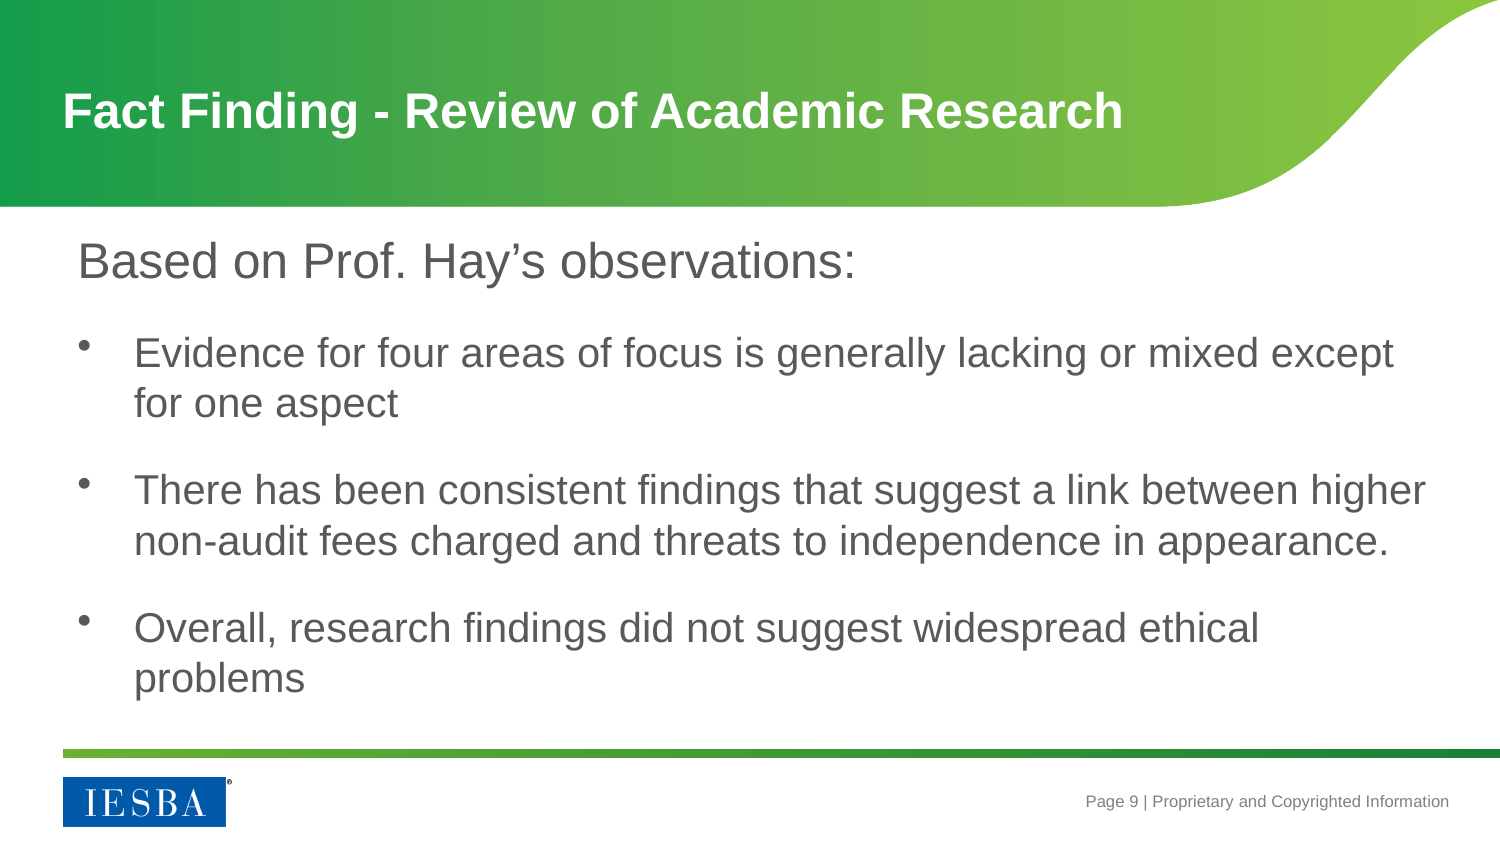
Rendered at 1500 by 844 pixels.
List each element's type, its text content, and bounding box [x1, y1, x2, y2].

title Fact Finding - Review of Academic Research [62, 75, 1300, 142]
picture [0, 0, 1500, 207]
picture [63, 777, 232, 827]
list Based on Prof. Hay’s observations: Evidence for four areas of focus is generally lacking or mixed except for one aspect There has been consistent findings that suggest a link between higher non-audit fees charged and threats to independence in appearance. Overall, research findings did not suggest widespread ethical problems [62, 220, 1450, 724]
